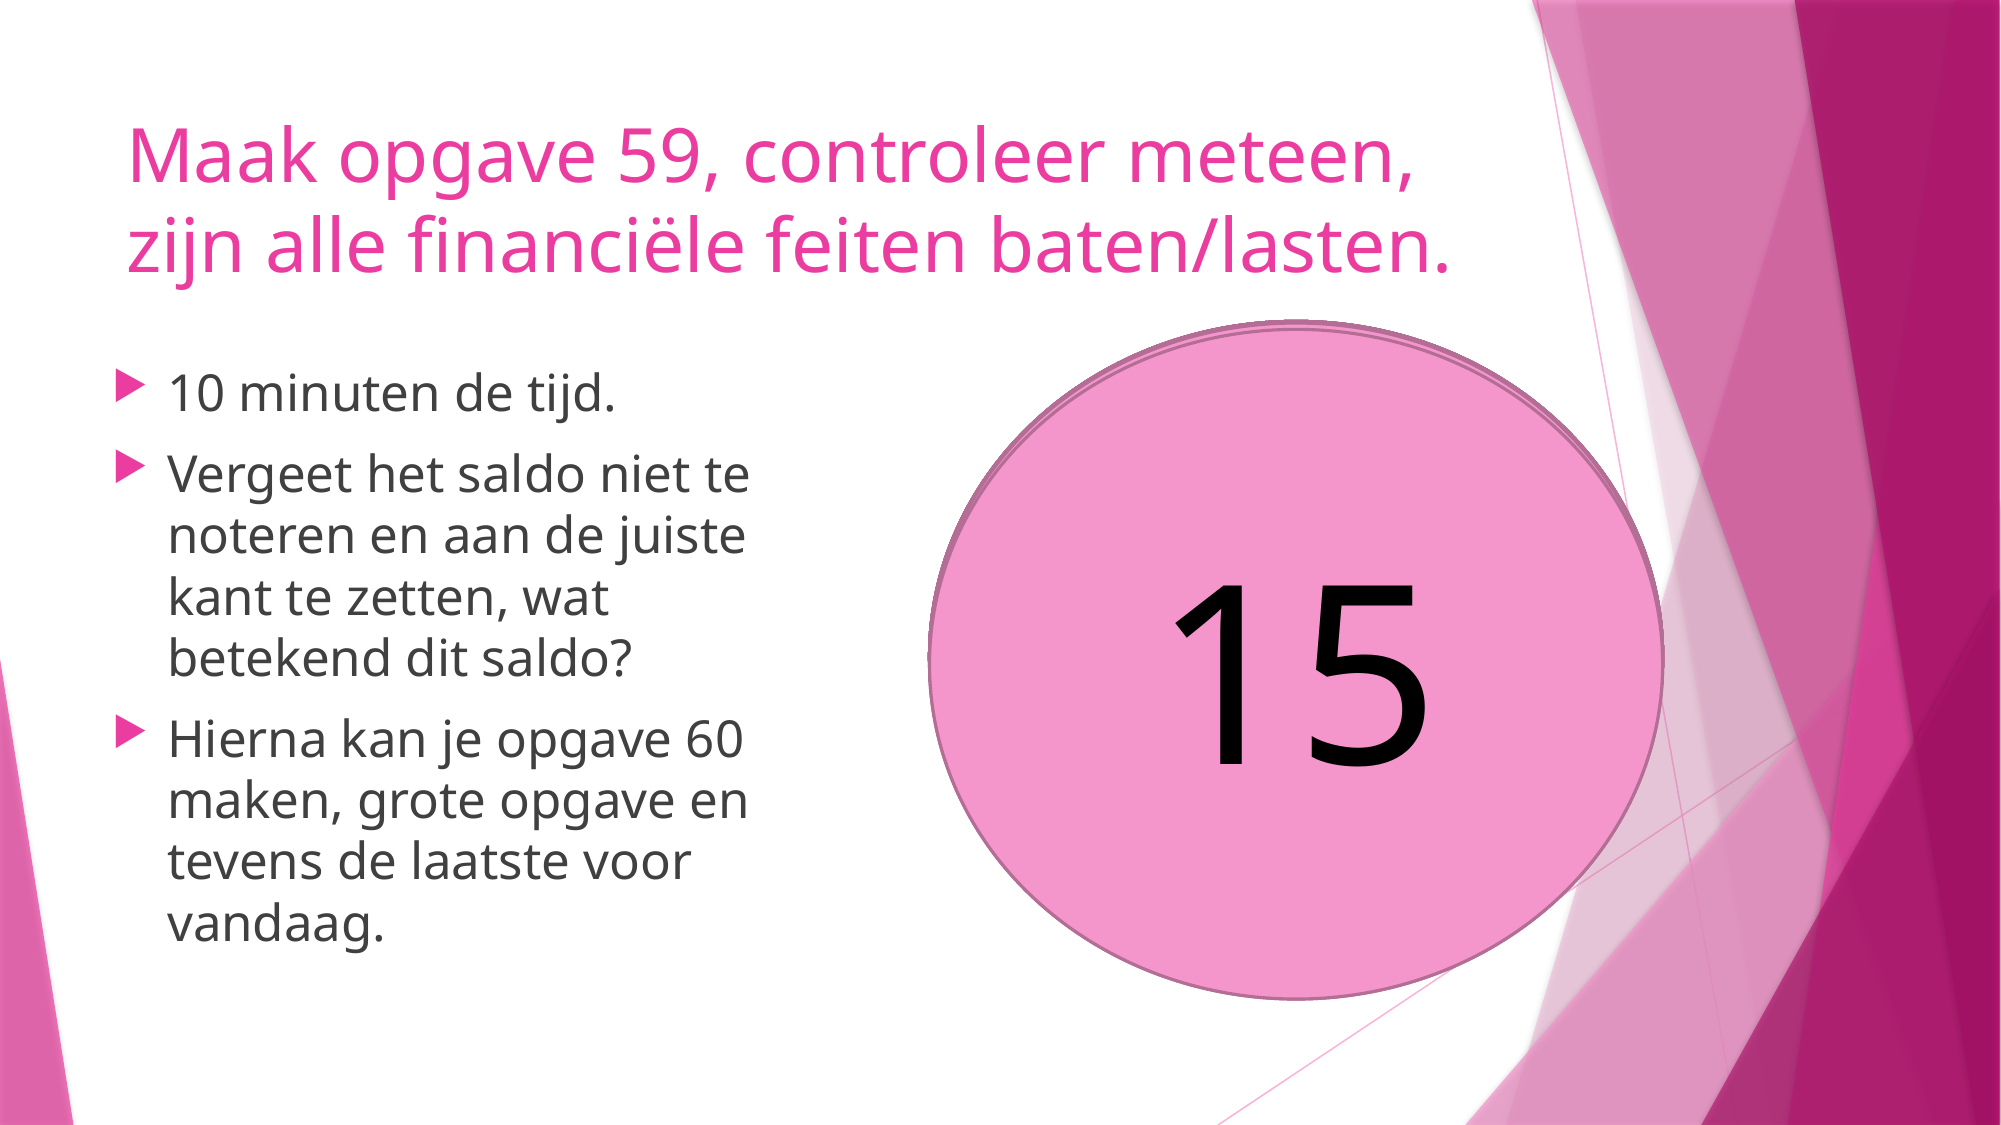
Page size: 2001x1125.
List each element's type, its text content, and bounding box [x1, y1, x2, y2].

text_box 14 [930, 321, 1662, 621]
text_box 15 [927, 327, 1665, 1001]
title Maak opgave 59, controleer meteen, zijn alle financiële feiten baten/lasten. [111, 99, 1522, 317]
list 10 minuten de tijd. Vergeet het saldo niet te noteren en aan de juiste kant te zetten, wat betekend dit saldo? Hierna kan je opgave 60 maken, grote opgave en tevens de laatste voor vandaag. [97, 352, 817, 960]
